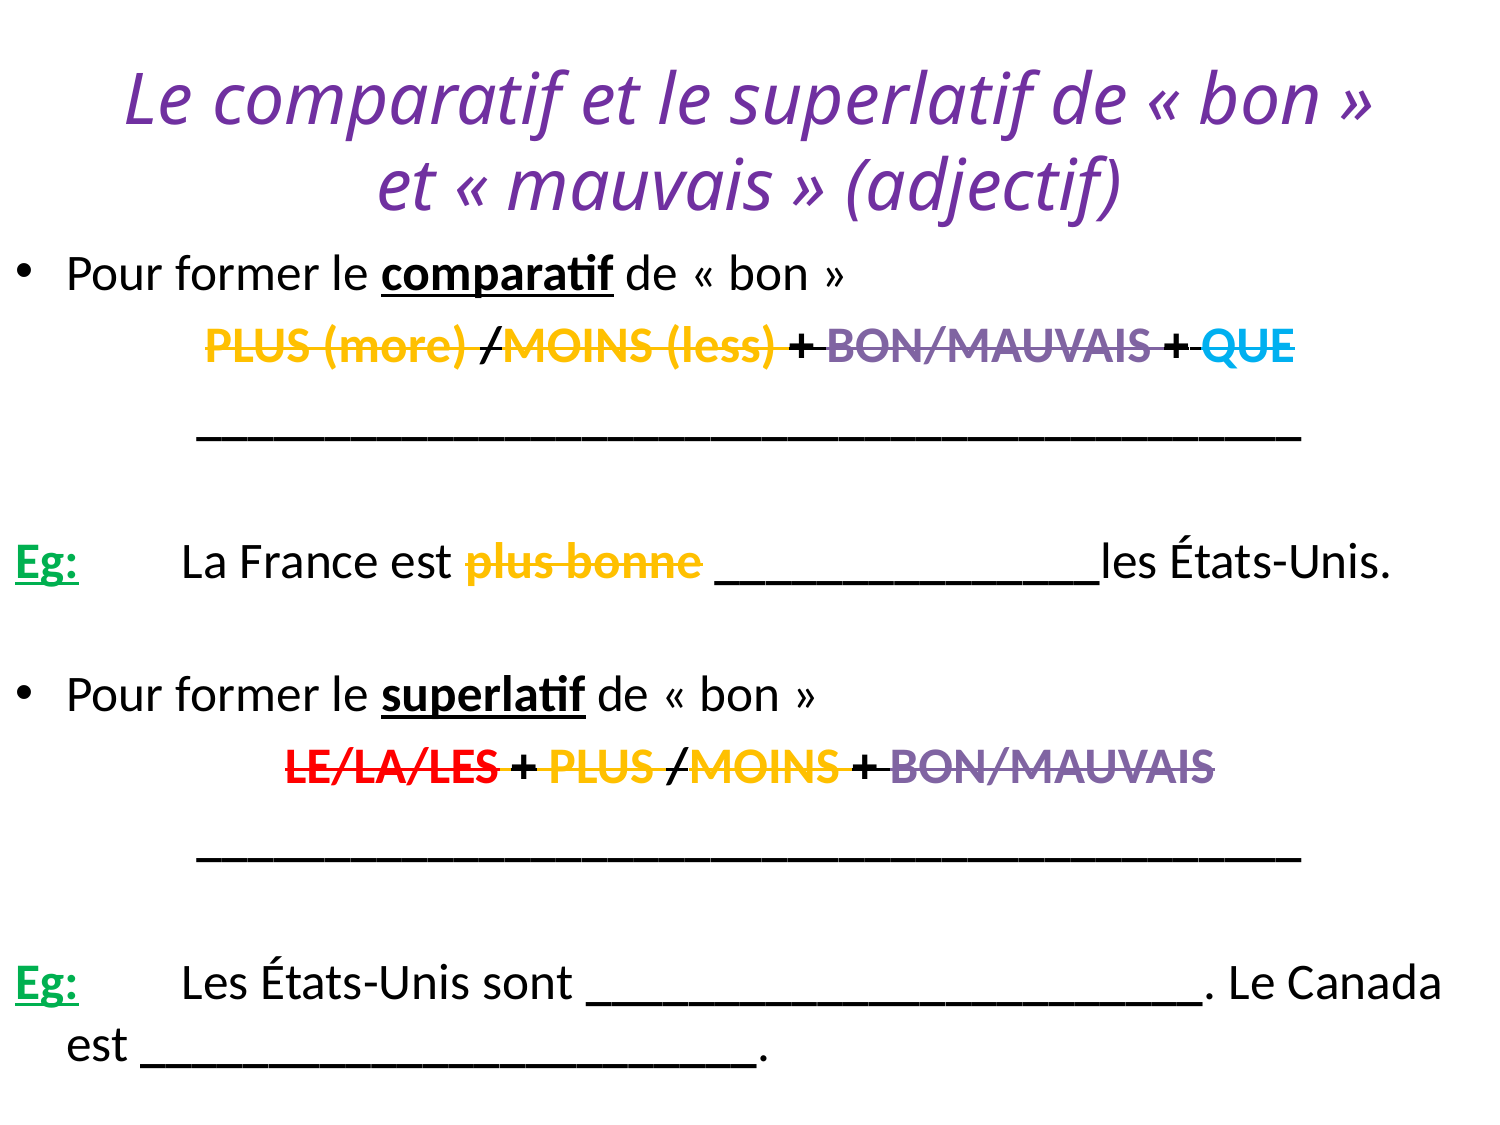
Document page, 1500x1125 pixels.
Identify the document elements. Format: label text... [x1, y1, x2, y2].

title Le comparatif et le superlatif de « bon » et « mauvais » (adjectif) [75, 45, 1425, 231]
list Pour former le comparatif de « bon » PLUS (more) /MOINS (less) + BON/MAUVAIS + QUE ___________________________________________ Eg: La France est plus bonne _______________les États-Unis. Pour former le superlatif de « bon » LE/LA/LES + PLUS /MOINS + BON/MAUVAIS ___________________________________________ Eg: Les États-Unis sont ________________________. Le Canada est ________________________. [0, 231, 1500, 1125]
